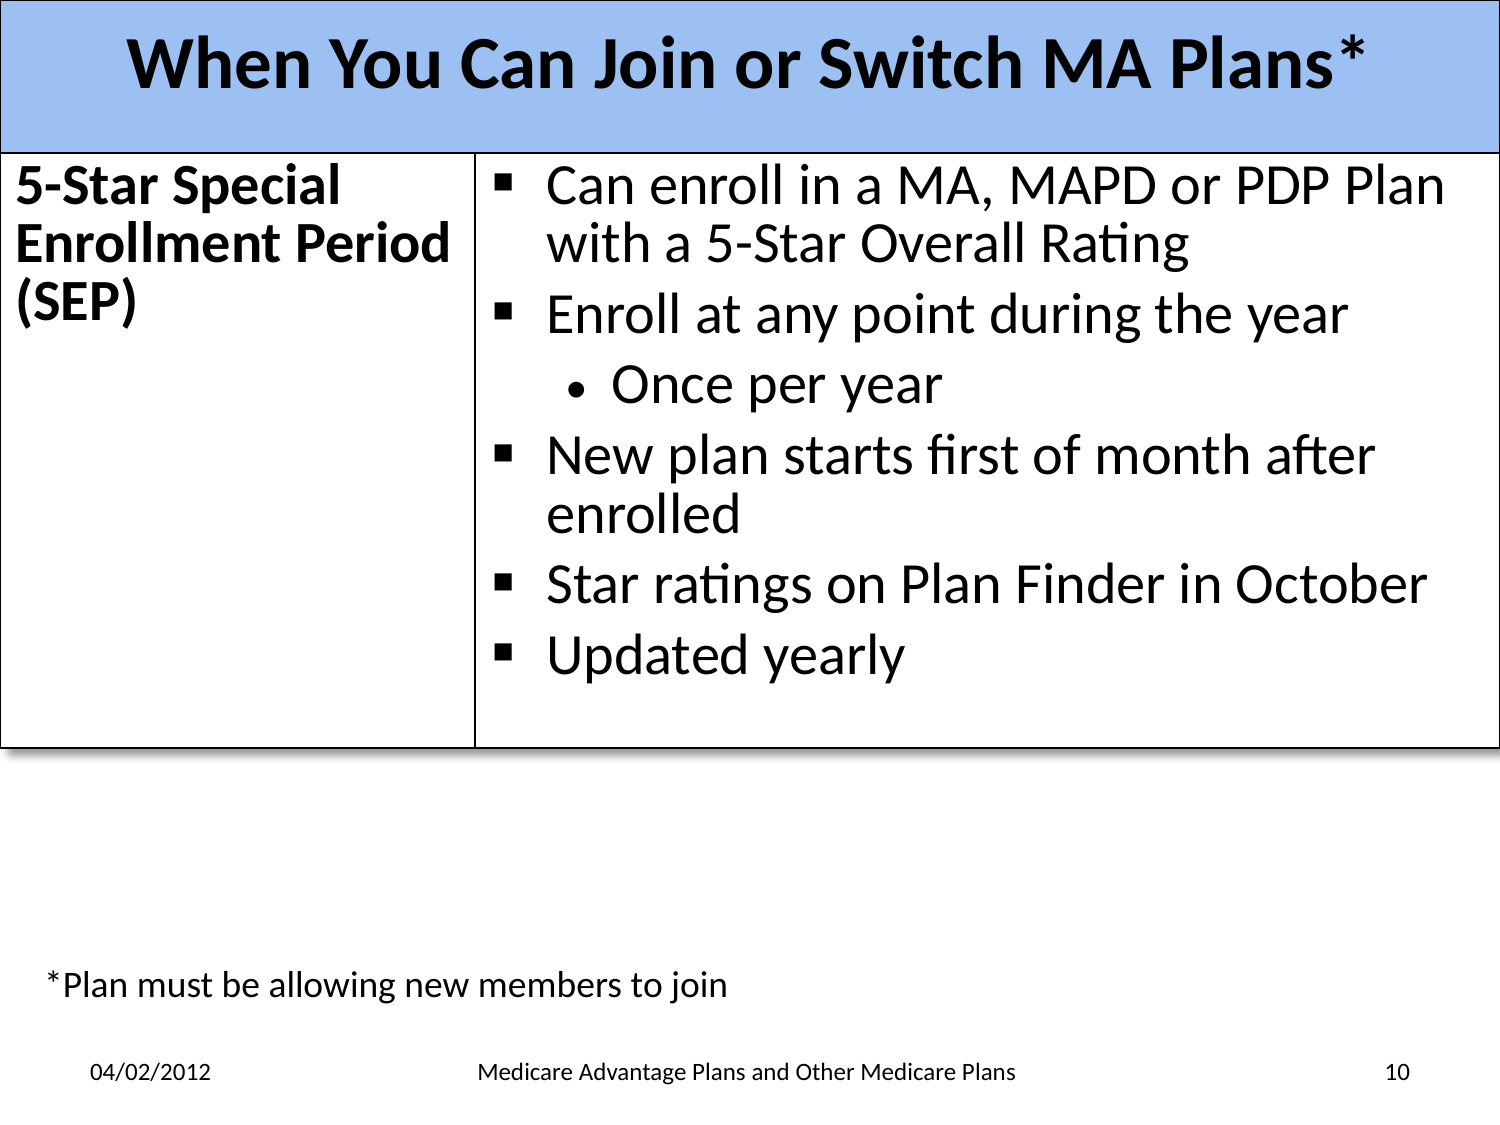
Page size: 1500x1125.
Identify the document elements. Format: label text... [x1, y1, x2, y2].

text_box *Plan must be allowing new members to join [29, 952, 855, 1012]
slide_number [75, 1040, 425, 1100]
picture [0, 749, 1500, 1125]
table_header When You Can Join or Switch MA Plans* [1, 1, 1499, 152]
table_cell 5-Star Special Enrollment Period (SEP) [1, 154, 474, 747]
footer Medicare Advantage Plans and Other Medicare Plans [450, 1040, 1050, 1100]
slide_number 10 [1074, 1040, 1425, 1100]
table_cell Can enroll in a MA, MAPD or PDP Plan with a 5-Star Overall Rating Enroll at any point during the year Once per year New plan starts first of month after enrolled Star ratings on Plan Finder in October Updated yearly [476, 154, 1499, 747]
